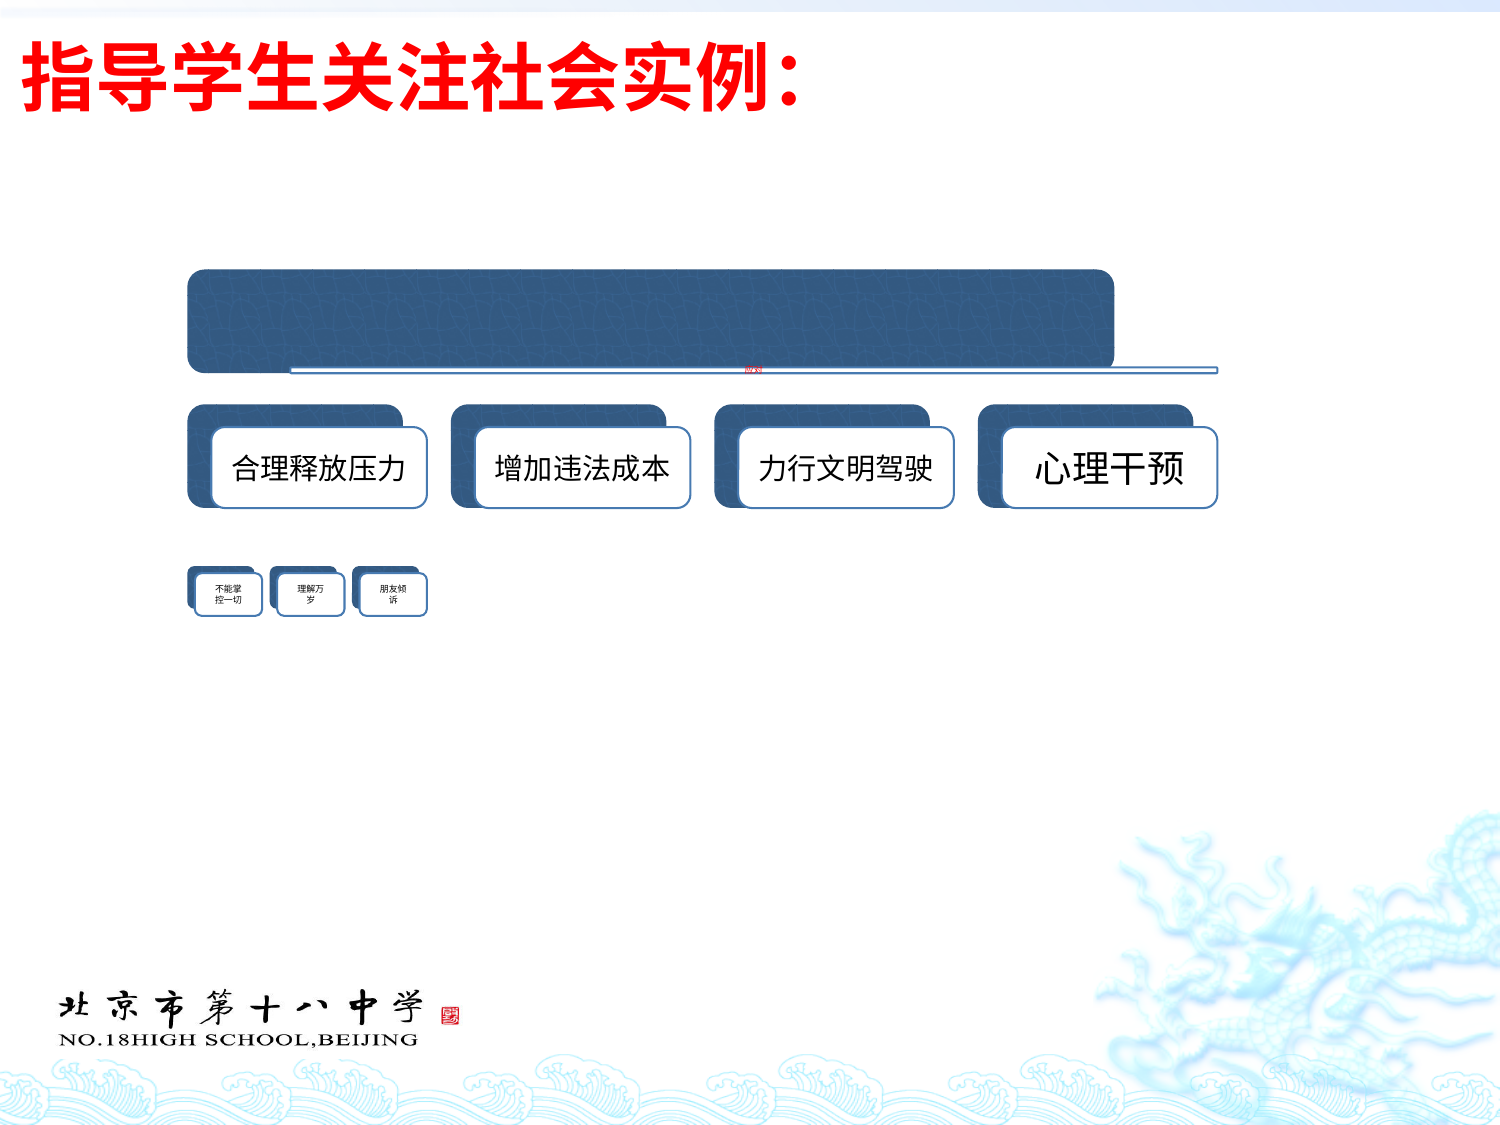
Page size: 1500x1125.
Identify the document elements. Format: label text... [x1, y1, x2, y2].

picture [0, 984, 516, 1059]
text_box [57, 268, 1347, 779]
text_box 指导学生关注社会实例： [5, 23, 861, 129]
